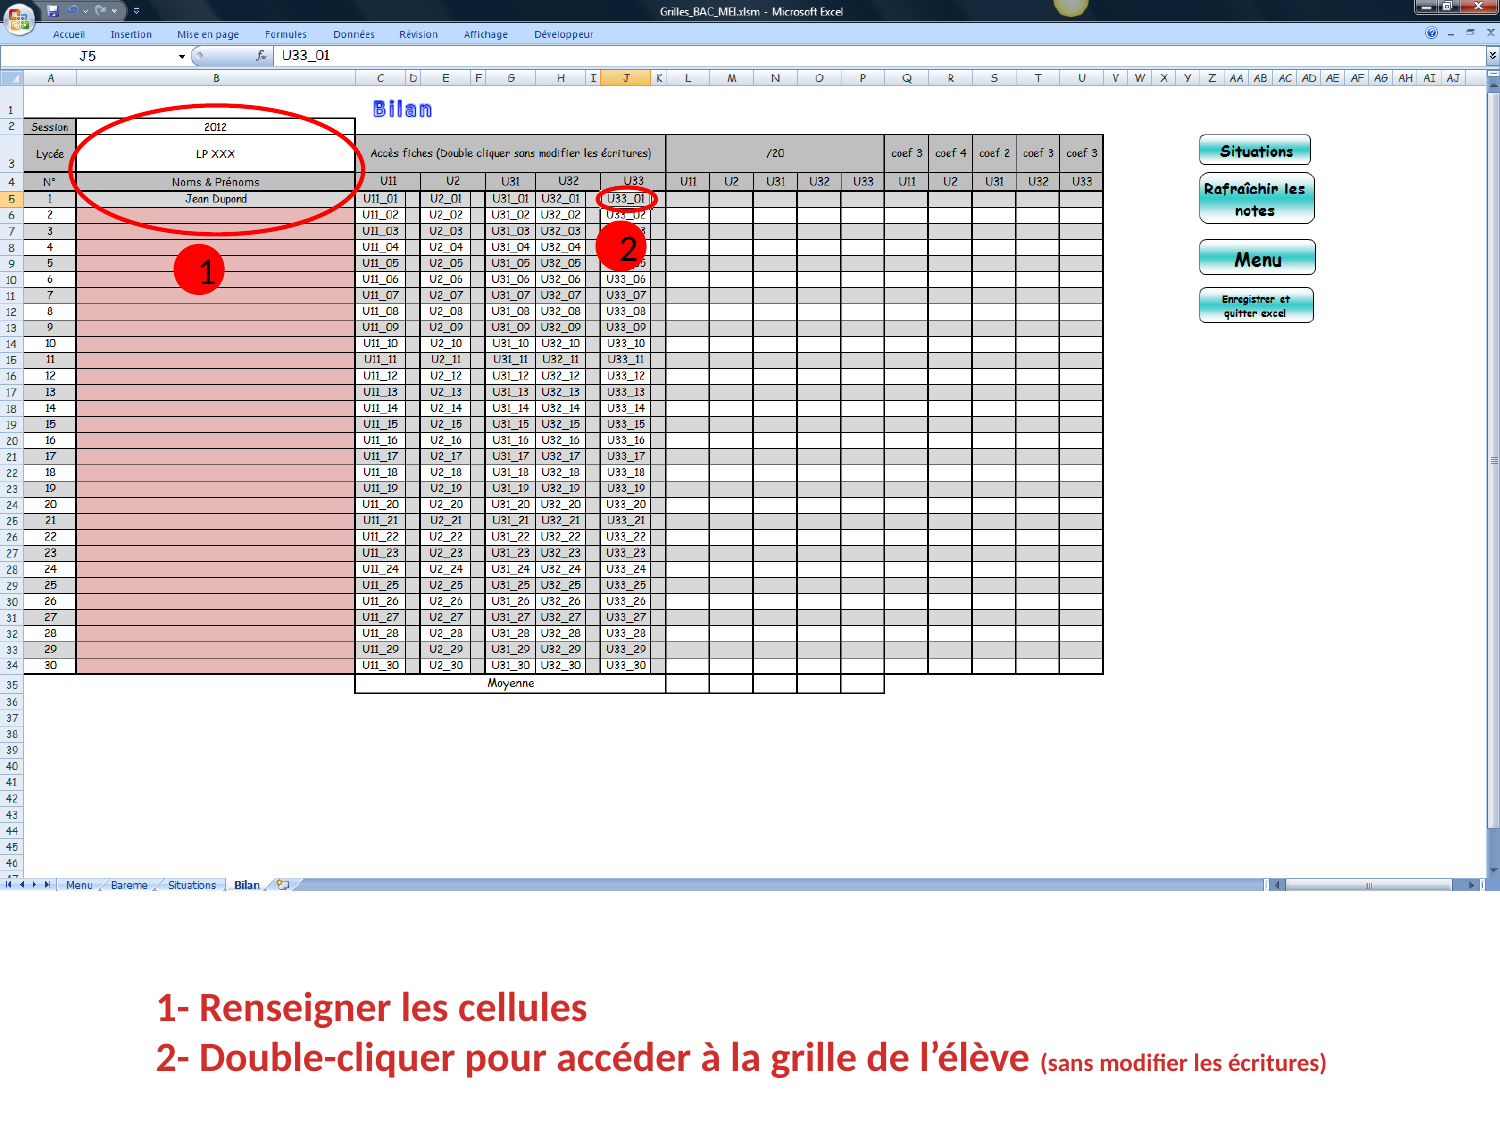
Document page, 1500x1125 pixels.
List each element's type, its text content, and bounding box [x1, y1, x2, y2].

picture [0, 0, 1500, 891]
text_box 1- Renseigner les cellules 2- Double-cliquer pour accéder à la grille de l’élève (sans modifier les écritures) [140, 972, 1383, 1088]
